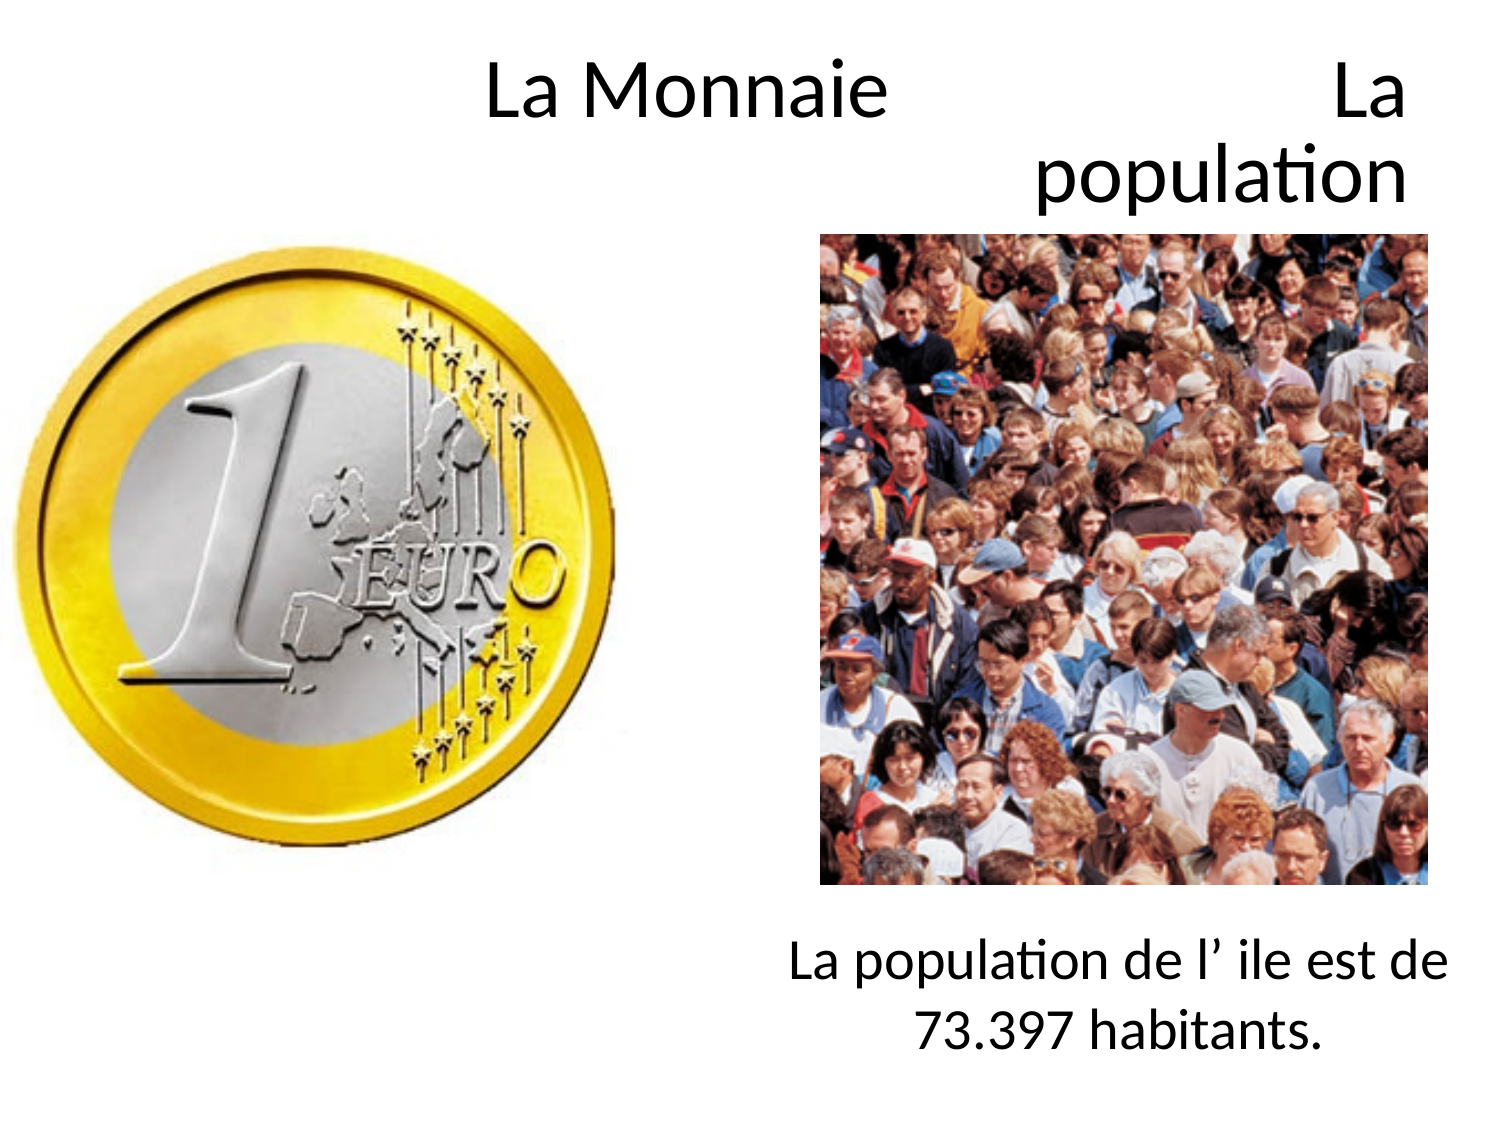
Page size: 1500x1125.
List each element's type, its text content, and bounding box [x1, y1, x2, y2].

picture [0, 234, 632, 873]
title La Monnaie La population [75, 45, 1425, 233]
picture [820, 234, 1428, 885]
text_box La population de l’ ile est de 73.397 habitants. [761, 913, 1477, 1069]
